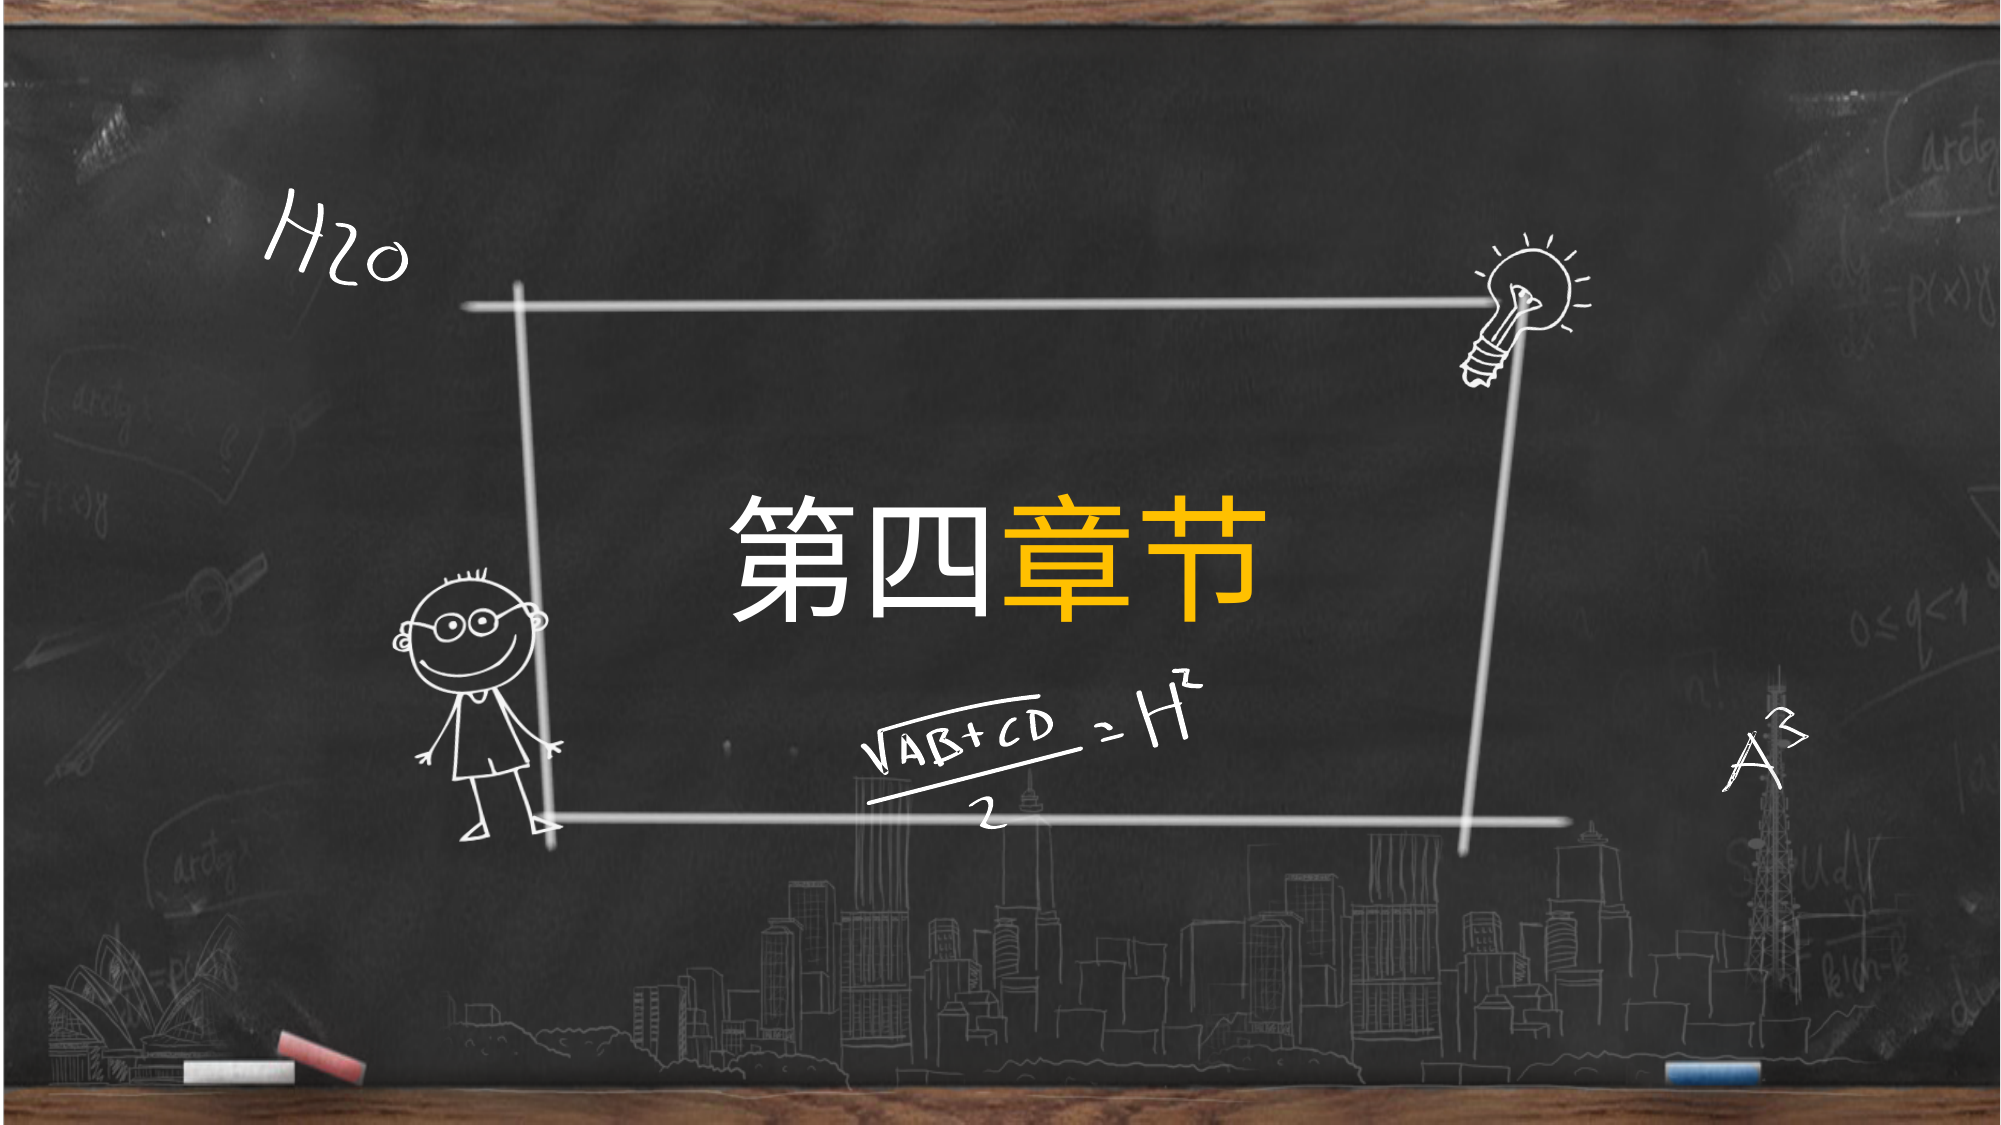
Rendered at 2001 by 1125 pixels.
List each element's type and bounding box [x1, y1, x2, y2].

text_box [259, 205, 404, 297]
picture [0, 0, 2001, 1125]
